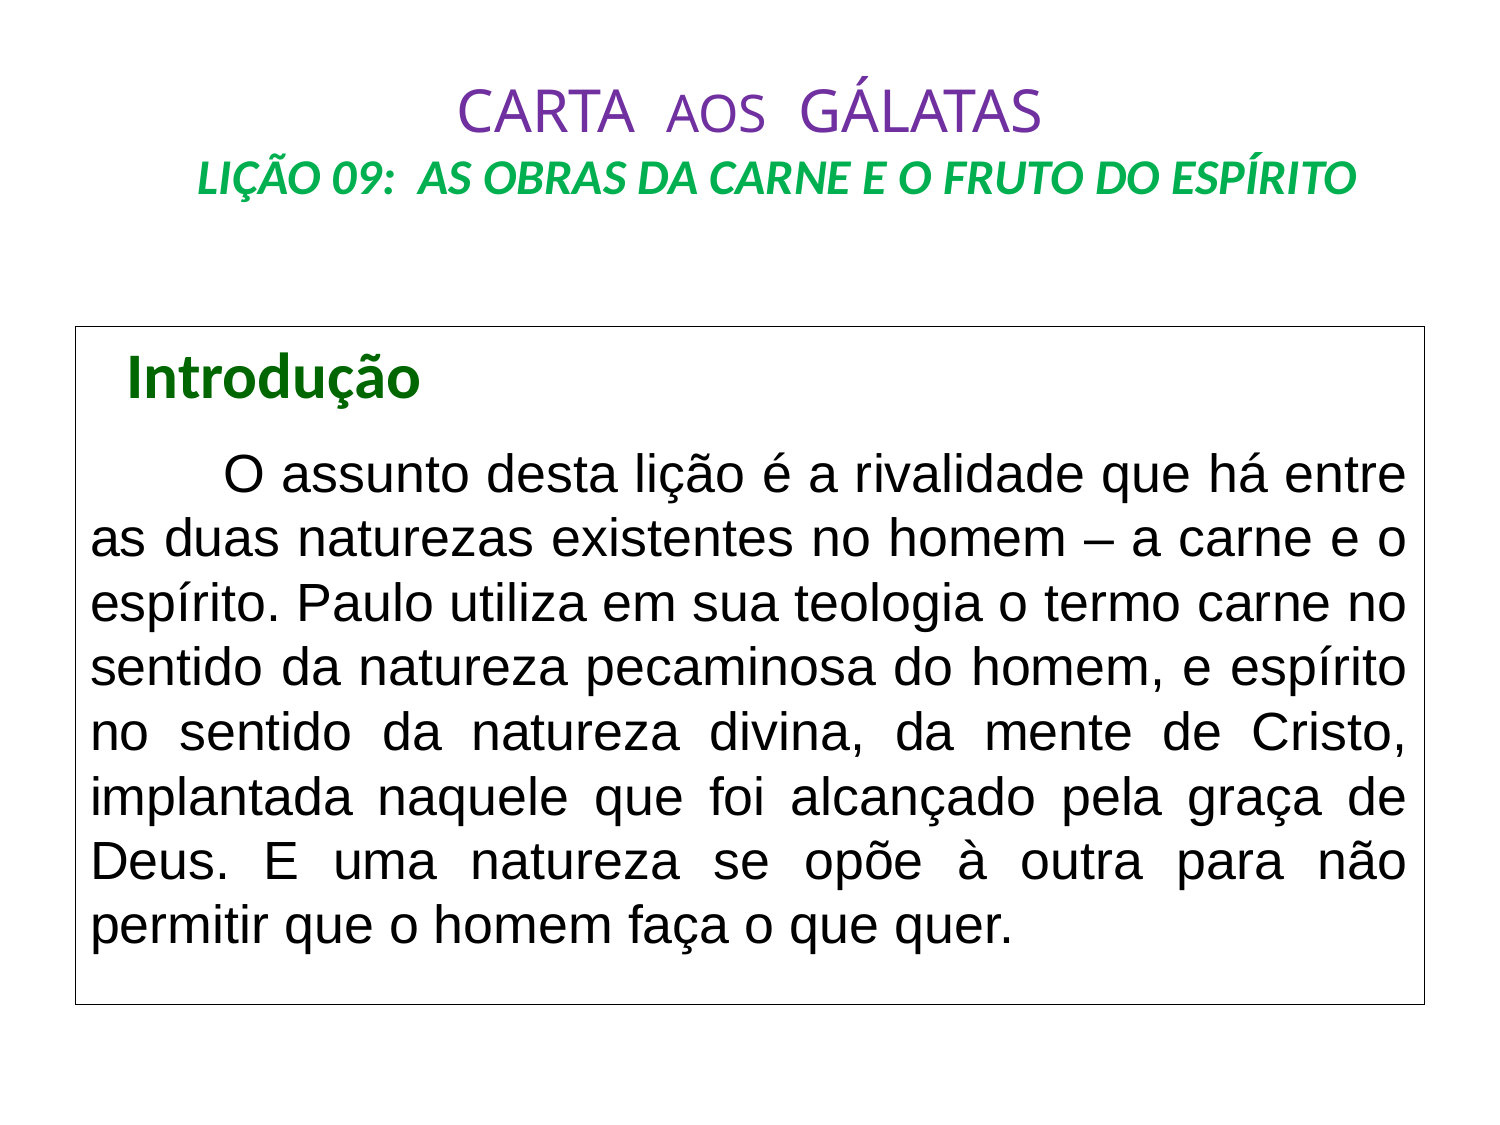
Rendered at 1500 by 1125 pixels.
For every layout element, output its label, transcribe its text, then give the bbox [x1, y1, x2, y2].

title CARTA AOS GÁLATAS LIÇÃO 09: AS OBRAS DA CARNE E O FRUTO DO ESPÍRITO [75, 45, 1425, 233]
list Introdução O assunto desta lição é a rivalidade que há entre as duas naturezas existentes no homem – a carne e o espírito. Paulo utiliza em sua teologia o termo carne no sentido da natureza pecaminosa do homem, e espírito no sentido da natureza divina, da mente de Cristo, implantada naquele que foi alcançado pela graça de Deus. E uma natureza se opõe à outra para não permitir que o homem faça o que quer. [75, 326, 1425, 1005]
